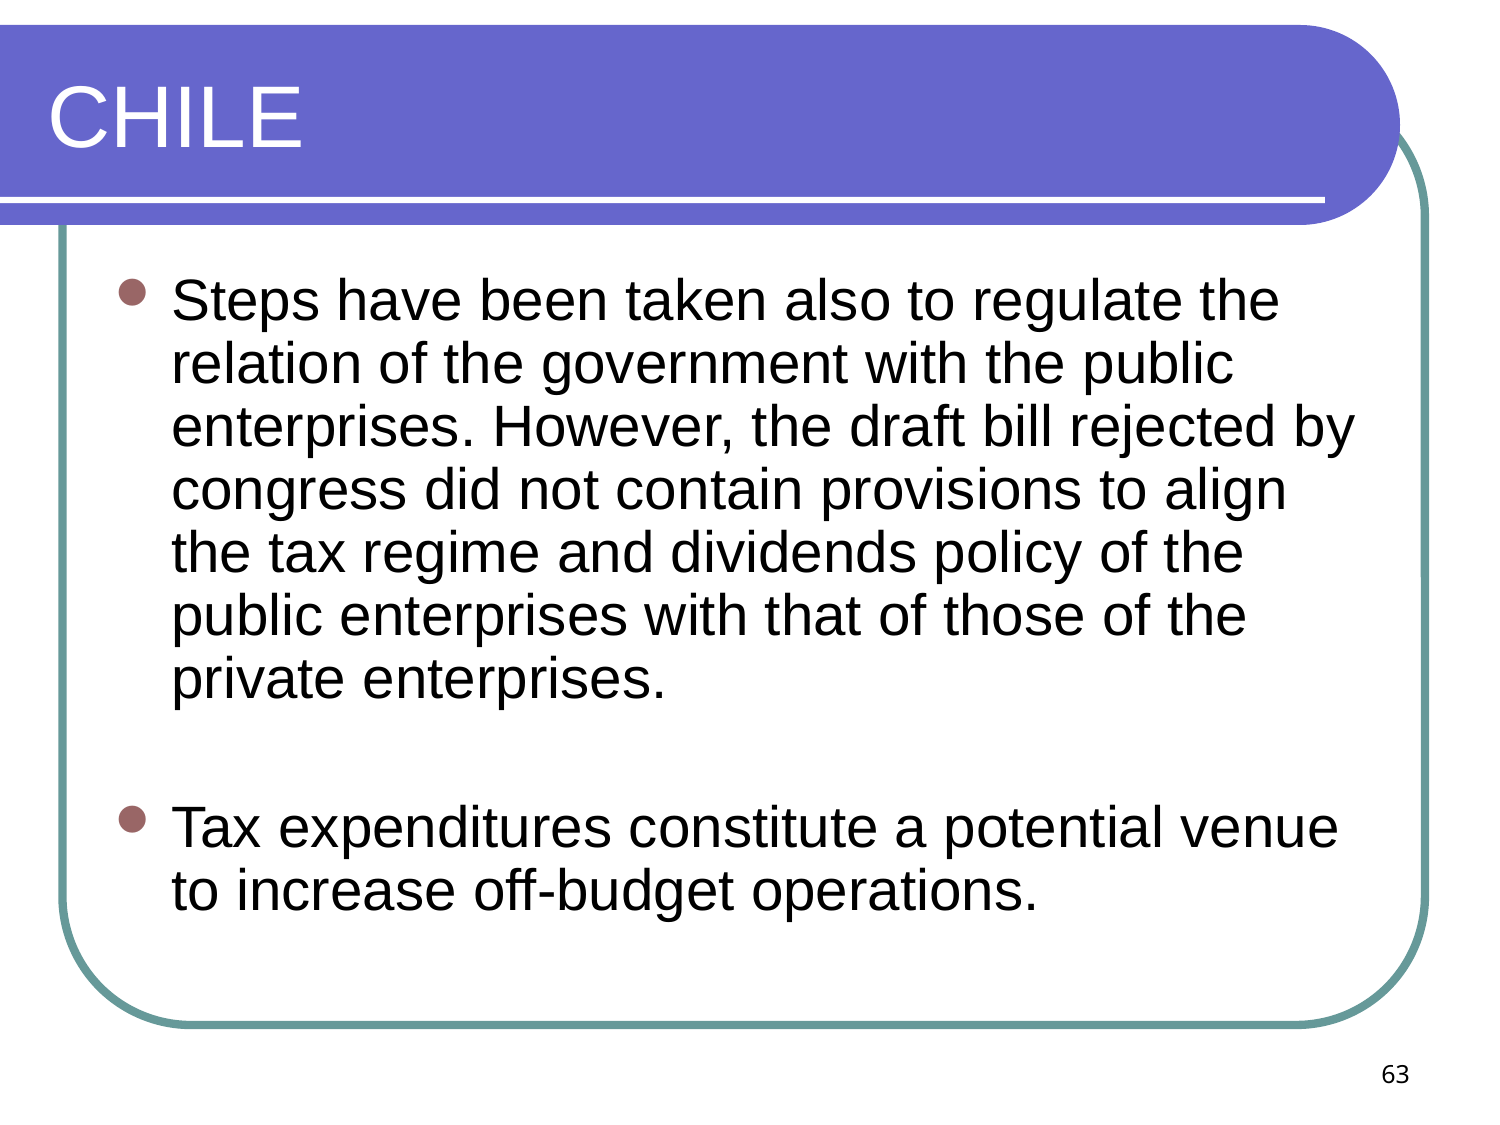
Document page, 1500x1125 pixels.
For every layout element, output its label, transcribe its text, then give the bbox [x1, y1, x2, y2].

slide_number 63 [1074, 1024, 1426, 1101]
title CHILE [31, 37, 1348, 188]
list Steps have been taken also to regulate the relation of the government with the public enterprises. However, the draft bill rejected by congress did not contain provisions to align the tax regime and dividends policy of the public enterprises with that of those of the private enterprises. Tax expenditures constitute a potential venue to increase off-budget operations. [99, 262, 1401, 988]
